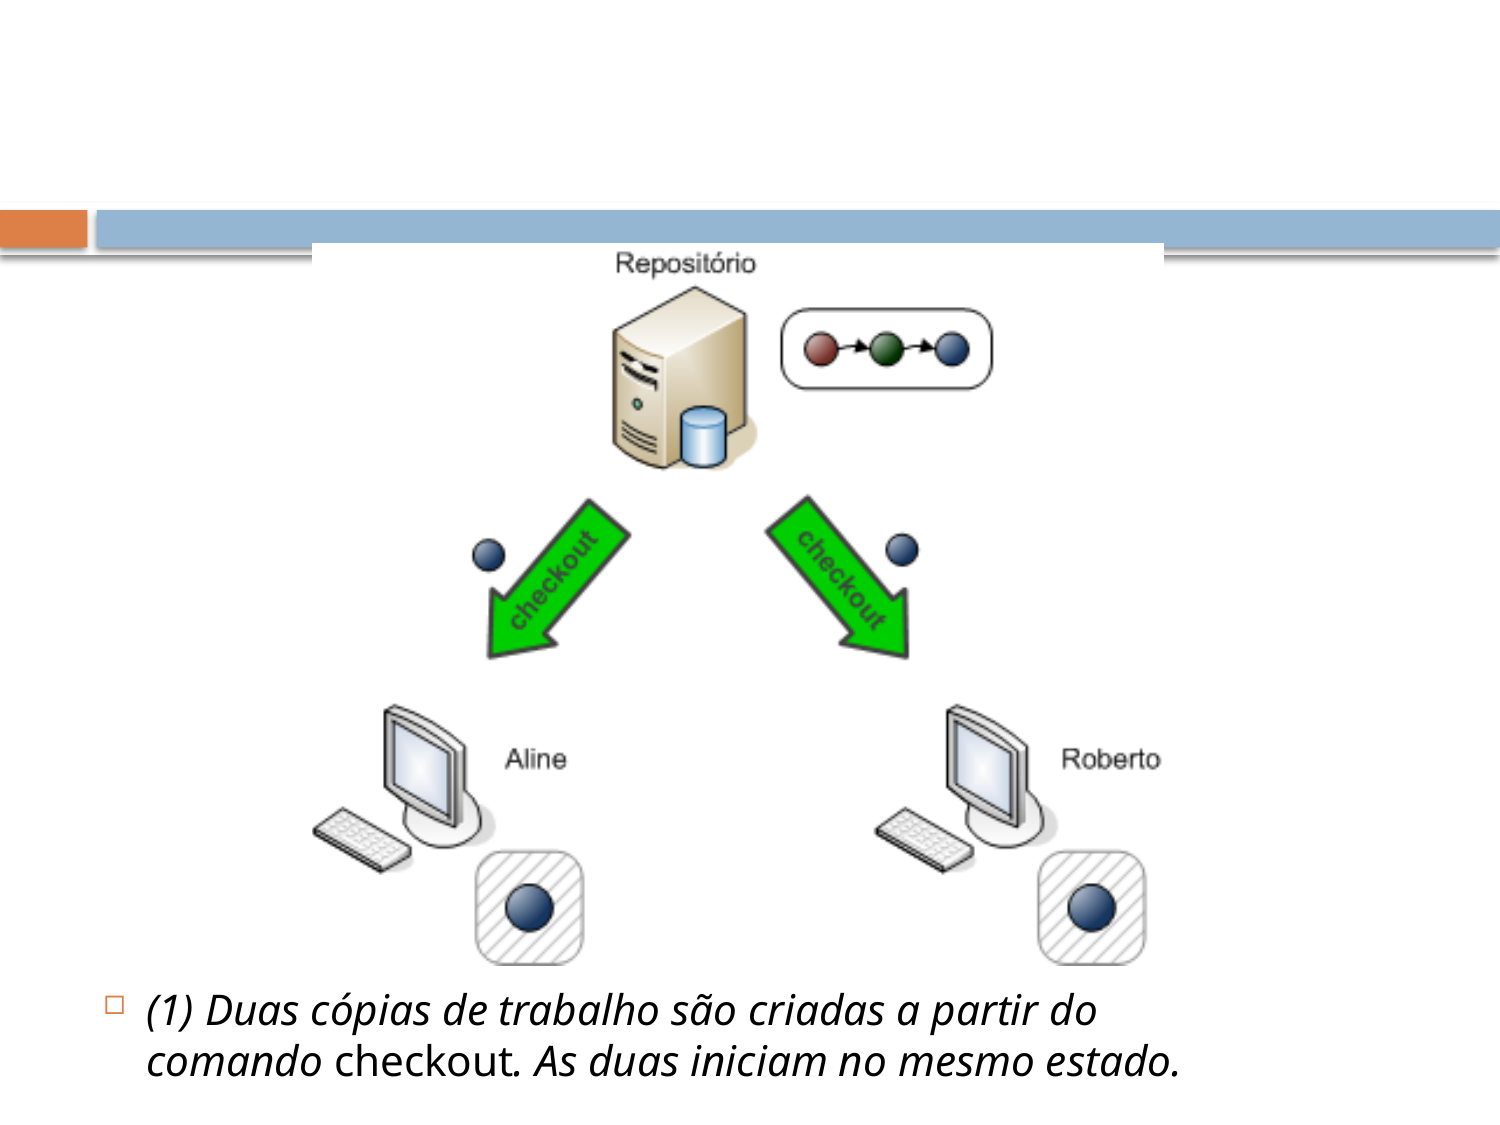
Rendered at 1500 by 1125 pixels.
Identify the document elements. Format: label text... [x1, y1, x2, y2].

picture [312, 243, 1164, 967]
list (1) Duas cópias de trabalho são criadas a partir do comando checkout. As duas iniciam no mesmo estado. [88, 975, 1426, 1095]
